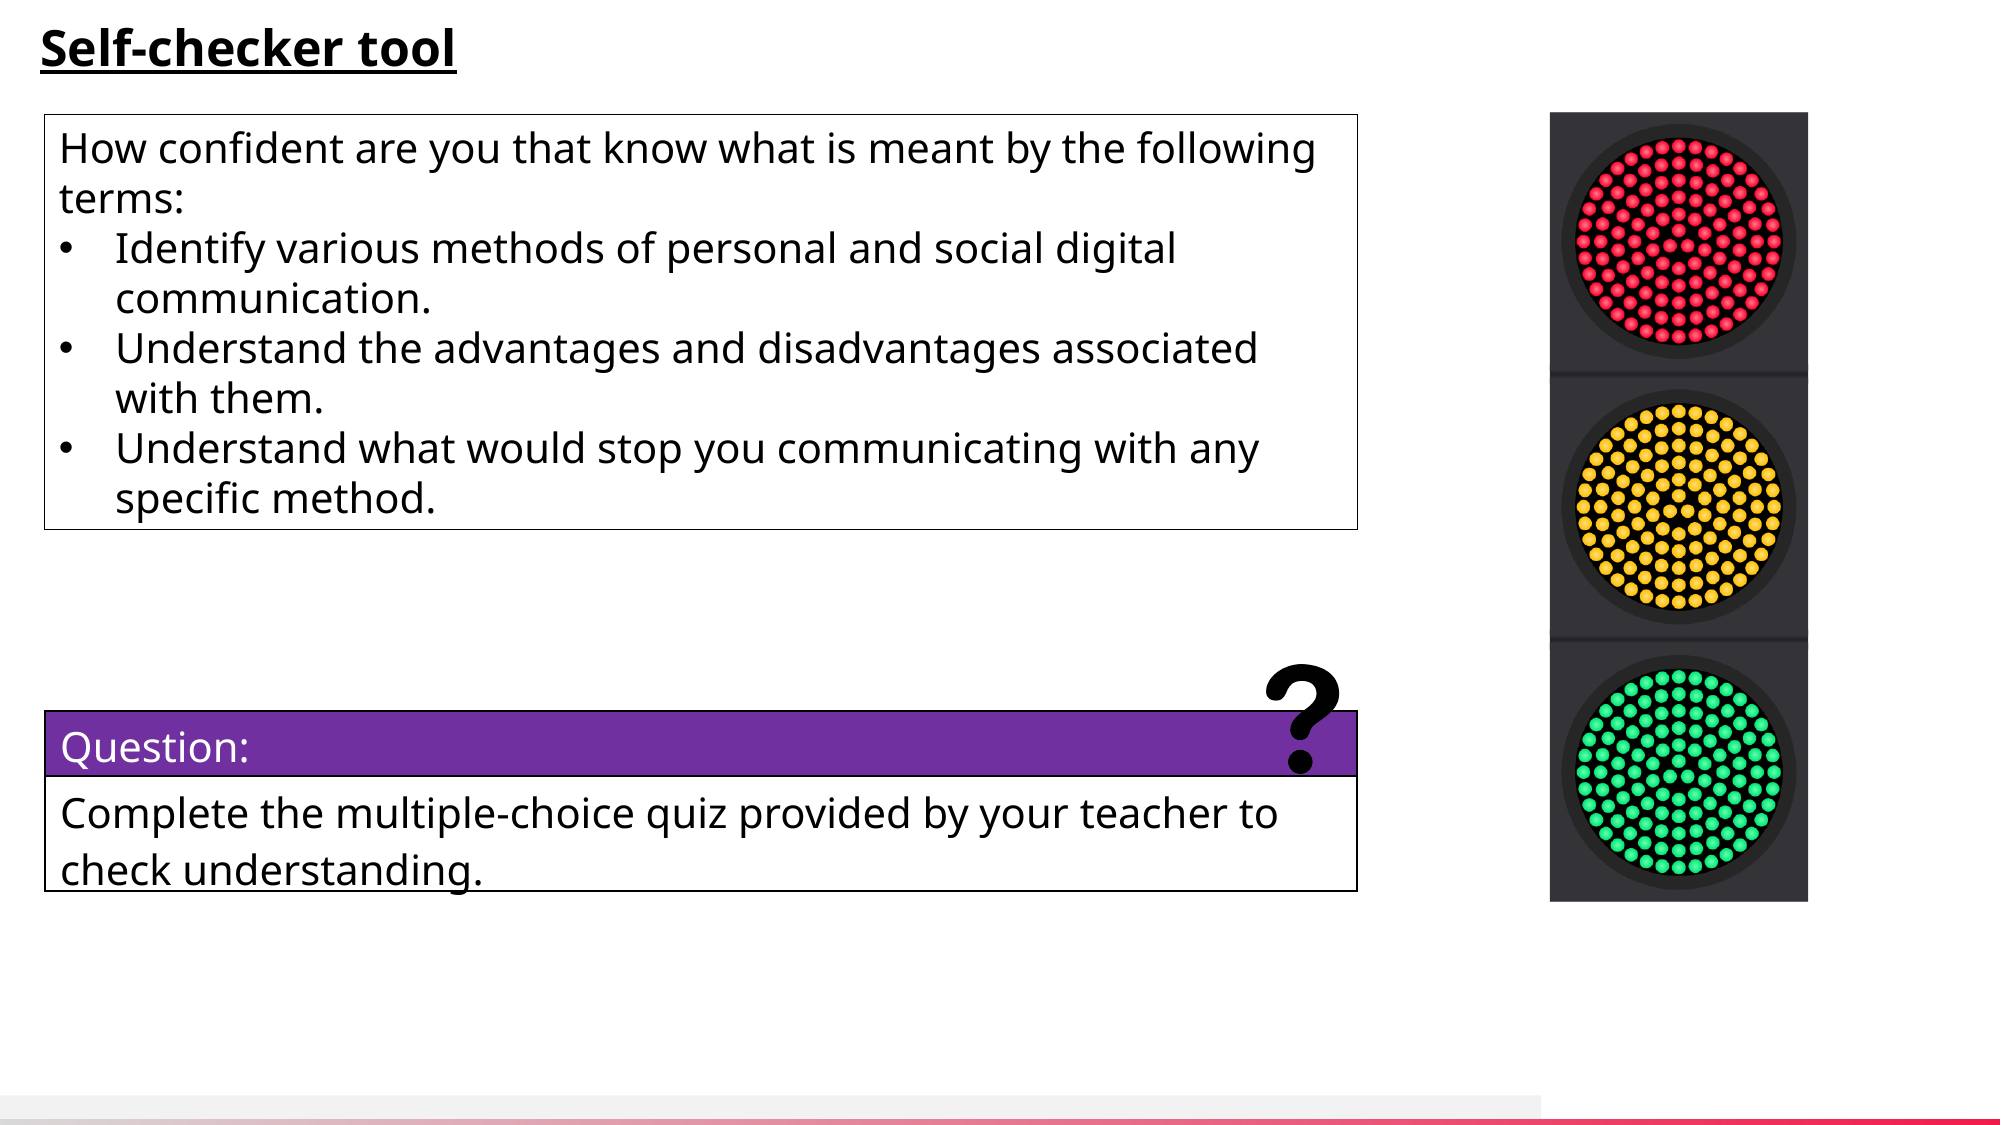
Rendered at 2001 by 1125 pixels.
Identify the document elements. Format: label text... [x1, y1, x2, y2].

table_cell Complete the multiple-choice quiz provided by your teacher to check understanding. [46, 777, 1356, 890]
text_box Self-checker tool [25, 8, 2000, 189]
picture [1421, 71, 1933, 942]
table_header Question: [46, 712, 1356, 775]
text_box How confident are you that know what is meant by the following terms: Identify various methods of personal and social digital communication. Understand the advantages and disadvantages associated with them. Understand what would stop you communicating with any specific method. [44, 114, 1358, 530]
picture [1247, 663, 1358, 774]
